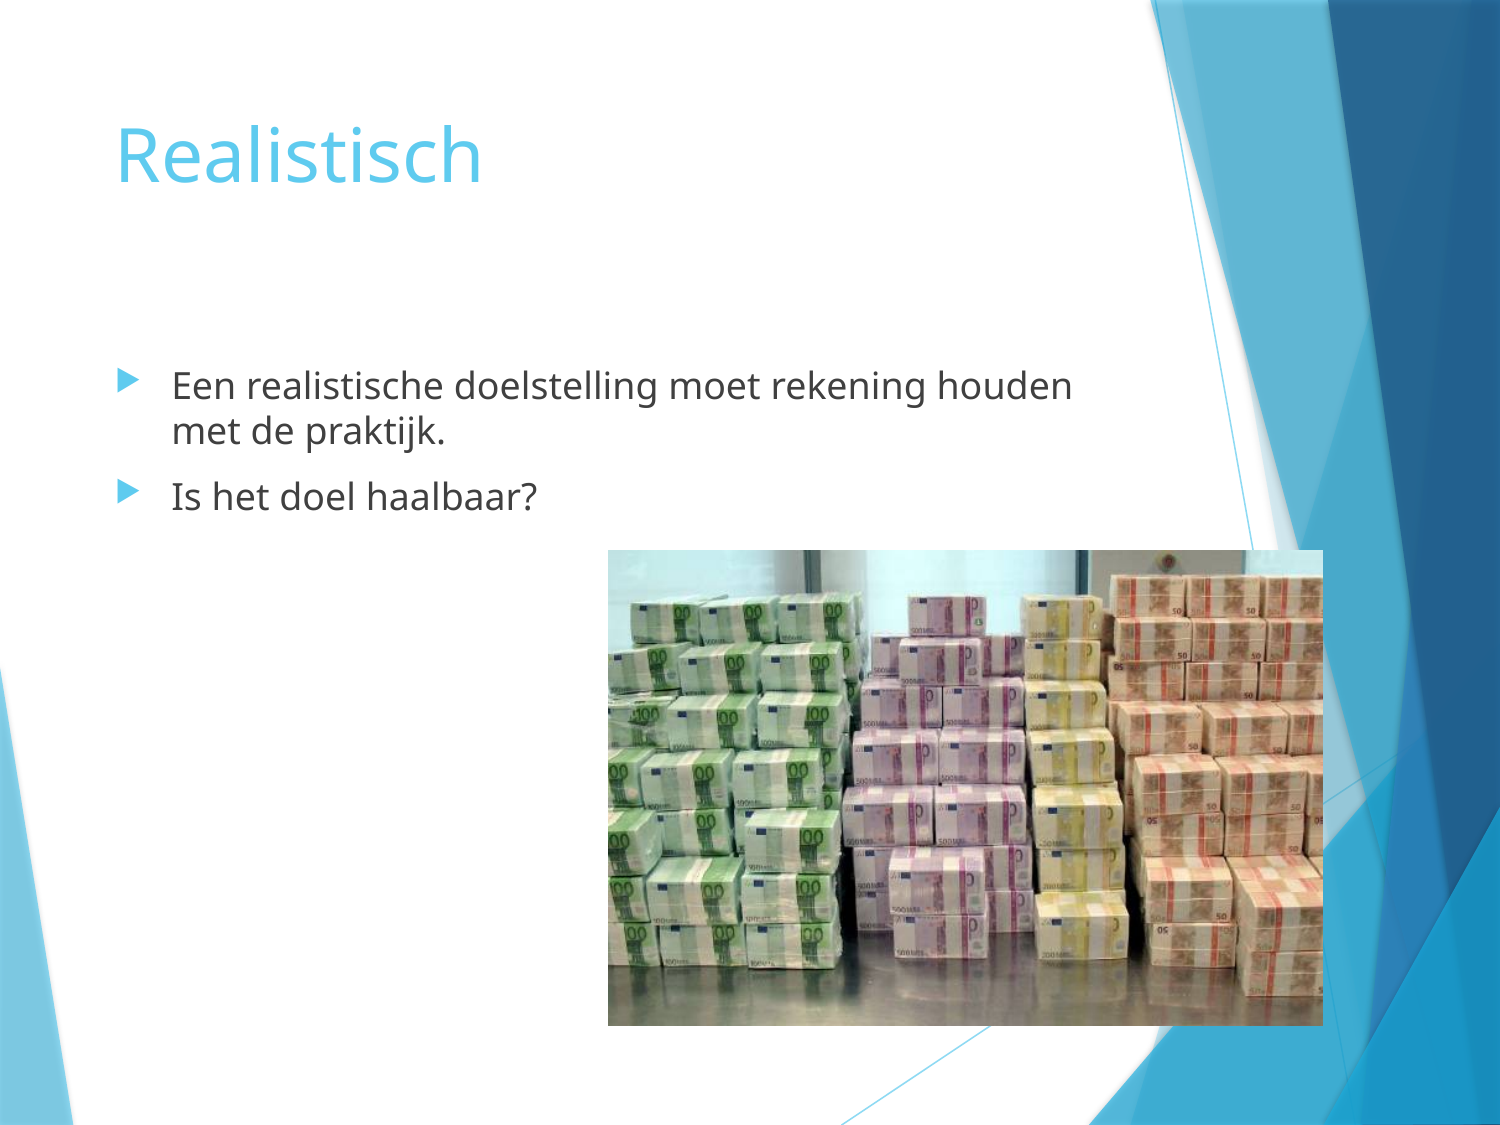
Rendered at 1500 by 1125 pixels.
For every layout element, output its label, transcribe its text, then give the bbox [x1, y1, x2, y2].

list Een realistische doelstelling moet rekening houden met de praktijk. Is het doel haalbaar? [99, 354, 1142, 992]
title Realistisch [99, 99, 1142, 317]
picture [607, 550, 1324, 1026]
